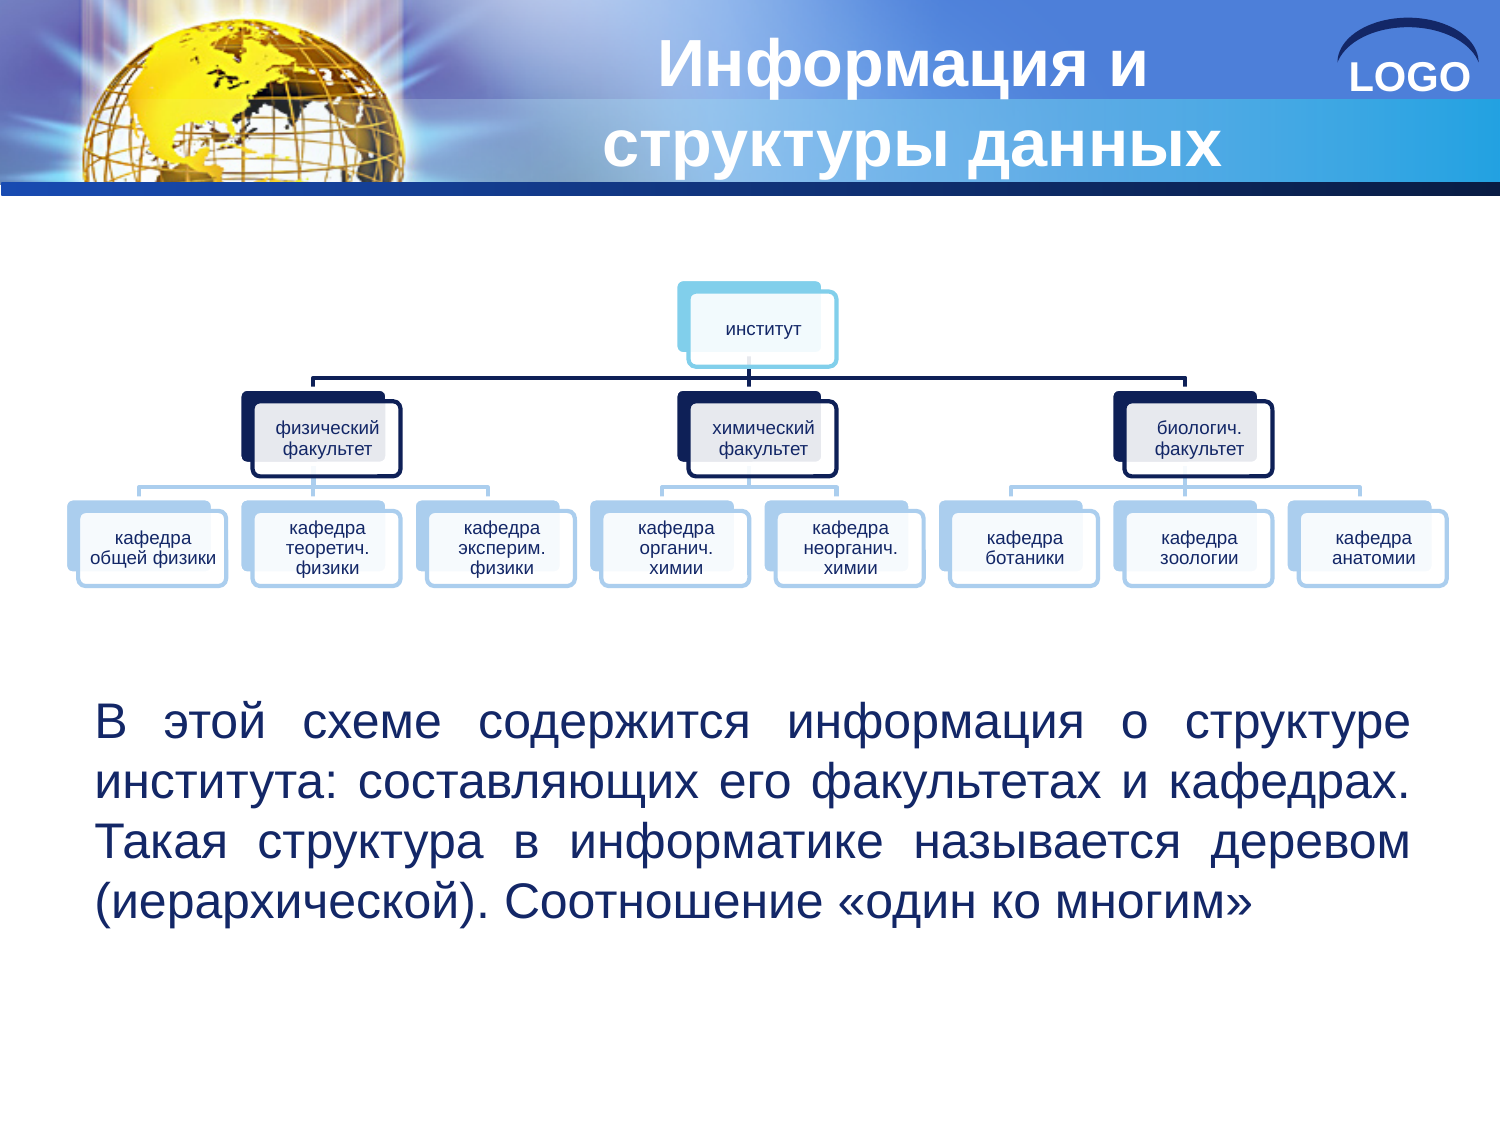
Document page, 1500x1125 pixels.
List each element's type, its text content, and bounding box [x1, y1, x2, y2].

picture [0, 0, 1500, 185]
title Информация и структуры данных [399, 19, 1425, 180]
list В этой схеме содержится информация о структуре института: составляющих его факультетах и кафедрах. Такая структура в информатике называется деревом (иерархической). Соотношение «один ко многим» [76, 680, 1427, 965]
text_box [64, 219, 1448, 646]
title Информационные системы [298, 99, 412, 183]
